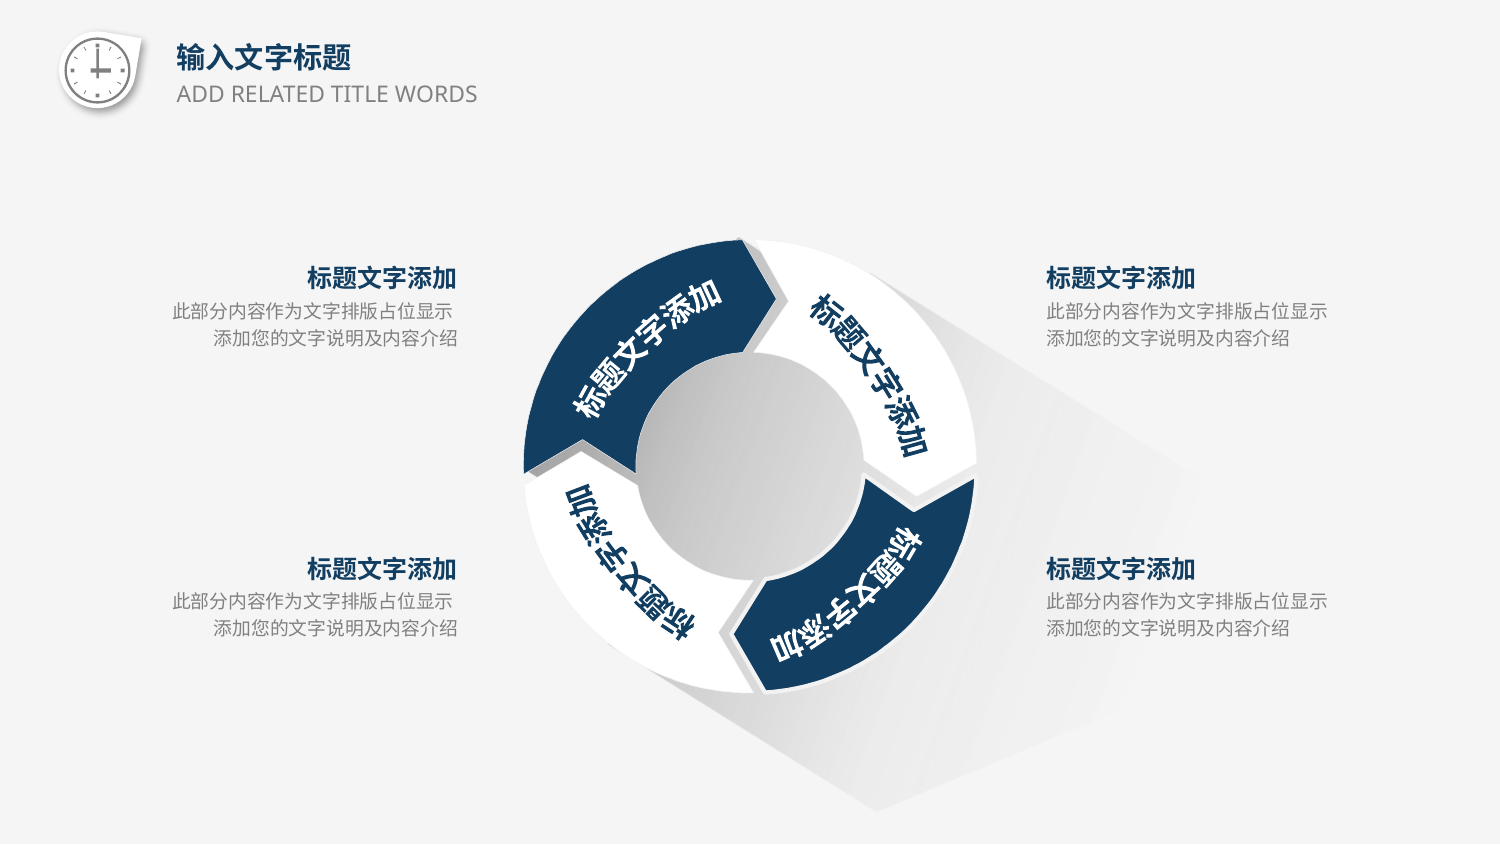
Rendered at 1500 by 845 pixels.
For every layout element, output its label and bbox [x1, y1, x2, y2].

text_box [1031, 249, 1363, 358]
text_box [523, 239, 977, 694]
picture [523, 237, 1391, 813]
text_box [1031, 539, 1359, 648]
text_box [155, 249, 473, 358]
text_box [147, 539, 473, 648]
